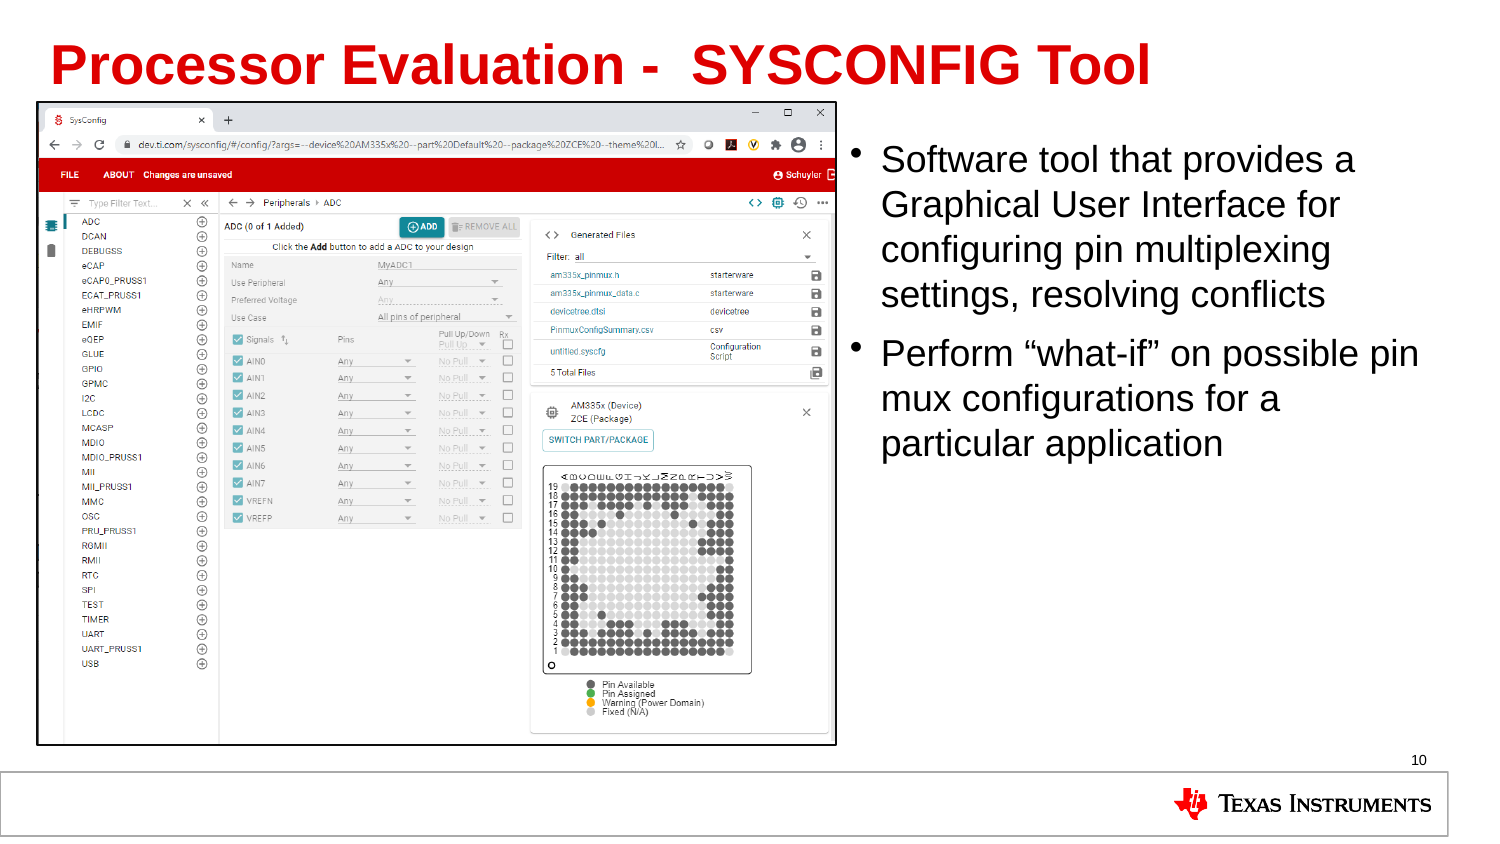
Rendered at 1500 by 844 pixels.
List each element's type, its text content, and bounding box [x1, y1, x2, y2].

picture [1174, 788, 1431, 820]
list Software tool that provides a Graphical User Interface for configuring pin multiplexing settings, resolving conflicts Perform “what-if” on possible pin mux configurations for a particular application [841, 128, 1440, 738]
picture [37, 102, 836, 745]
title Processor Evaluation - SYSCONFIG Tool [37, 17, 1426, 119]
slide_number 10 [1089, 744, 1440, 770]
